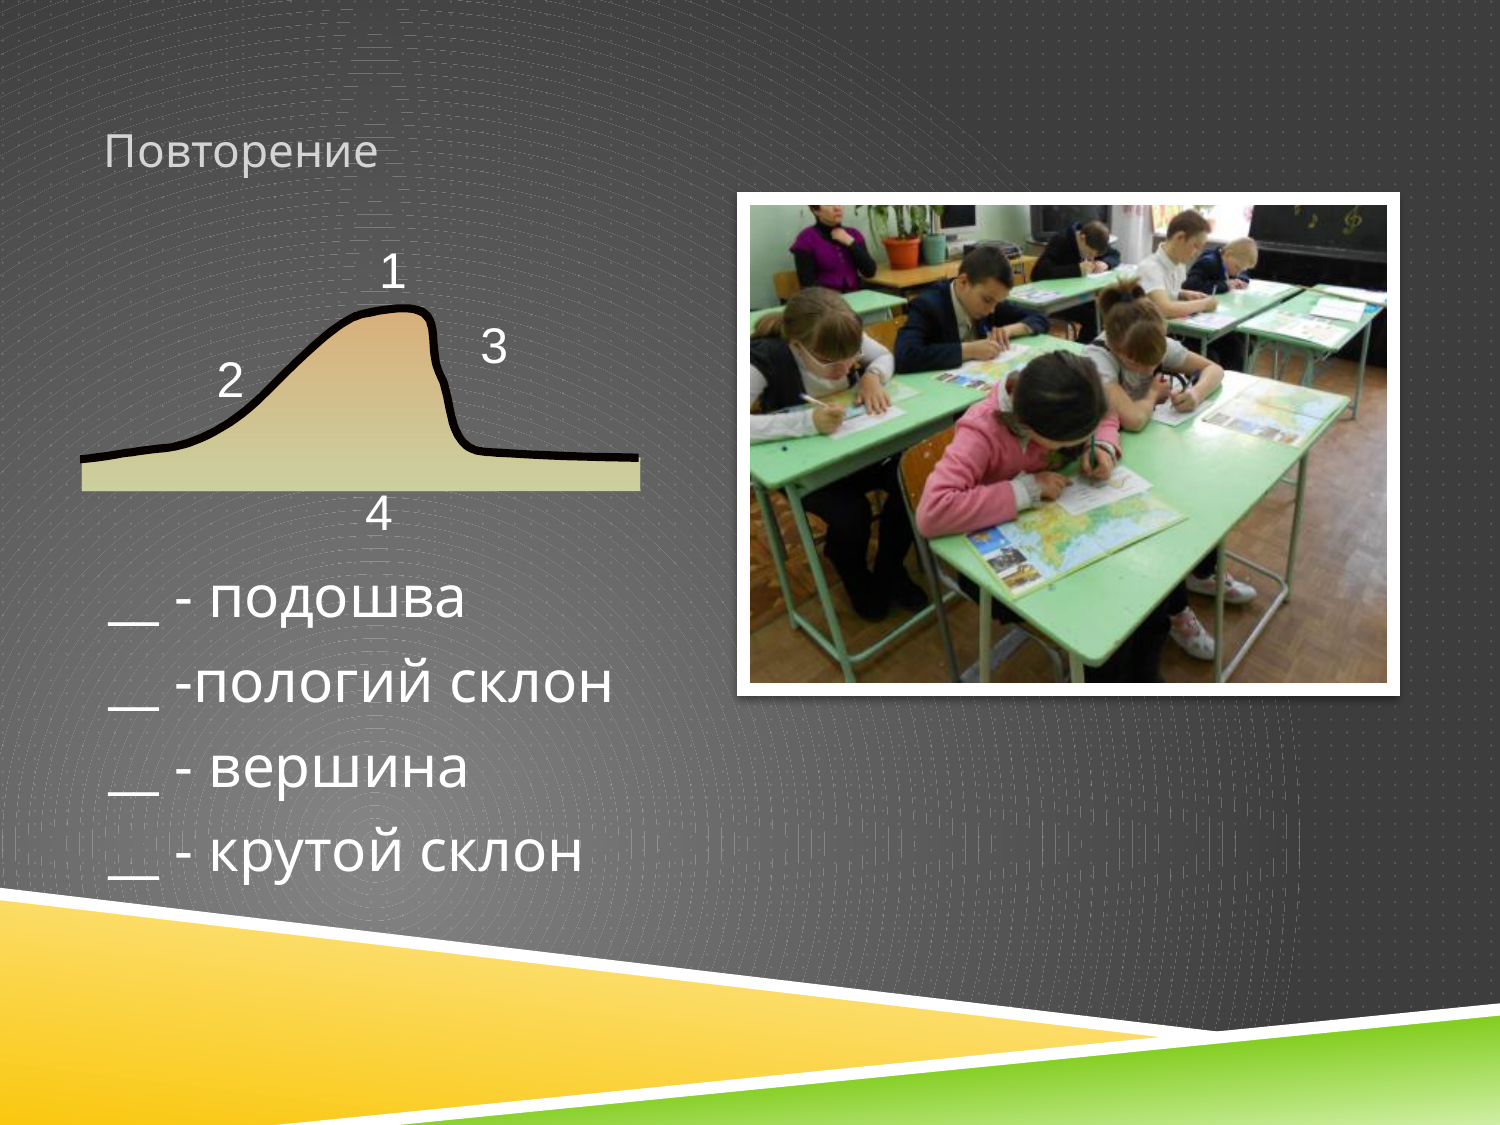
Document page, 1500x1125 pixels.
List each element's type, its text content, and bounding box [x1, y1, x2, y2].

title Повторение [103, 101, 659, 185]
list __ - подошва __ -пологий склон __ - вершина __ - крутой склон [108, 552, 663, 798]
picture [749, 204, 1388, 683]
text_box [78, 238, 654, 589]
